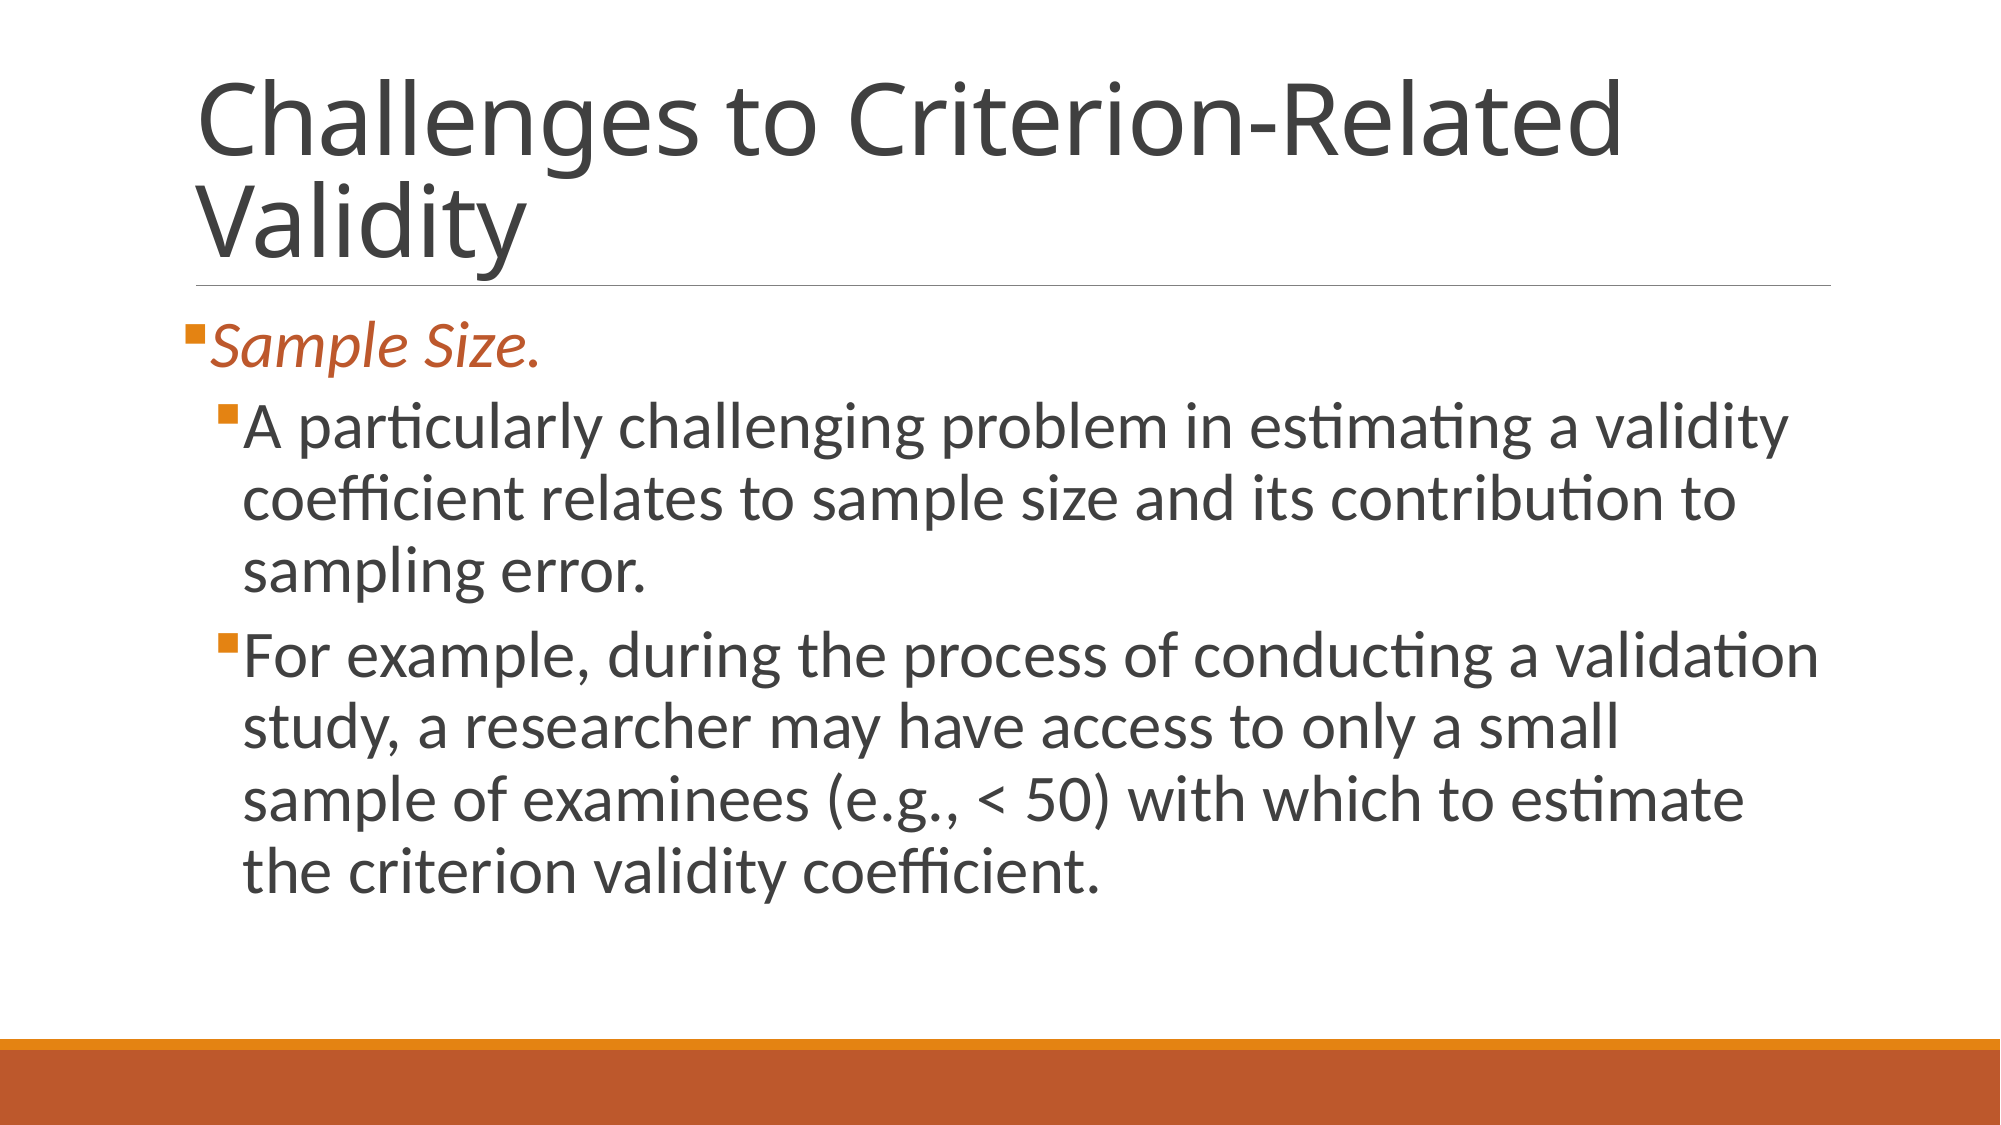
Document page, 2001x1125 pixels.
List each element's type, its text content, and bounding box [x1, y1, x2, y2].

list Sample Size. A particularly challenging problem in estimating a validity coefficient relates to sample size and its contribution to sampling error. For example, during the process of conducting a validation study, a researcher may have access to only a small sample of examinees (e.g., < 50) with which to estimate the criterion validity coefficient. [180, 302, 1830, 963]
title Challenges to Criterion-Related Validity [180, 47, 1830, 285]
